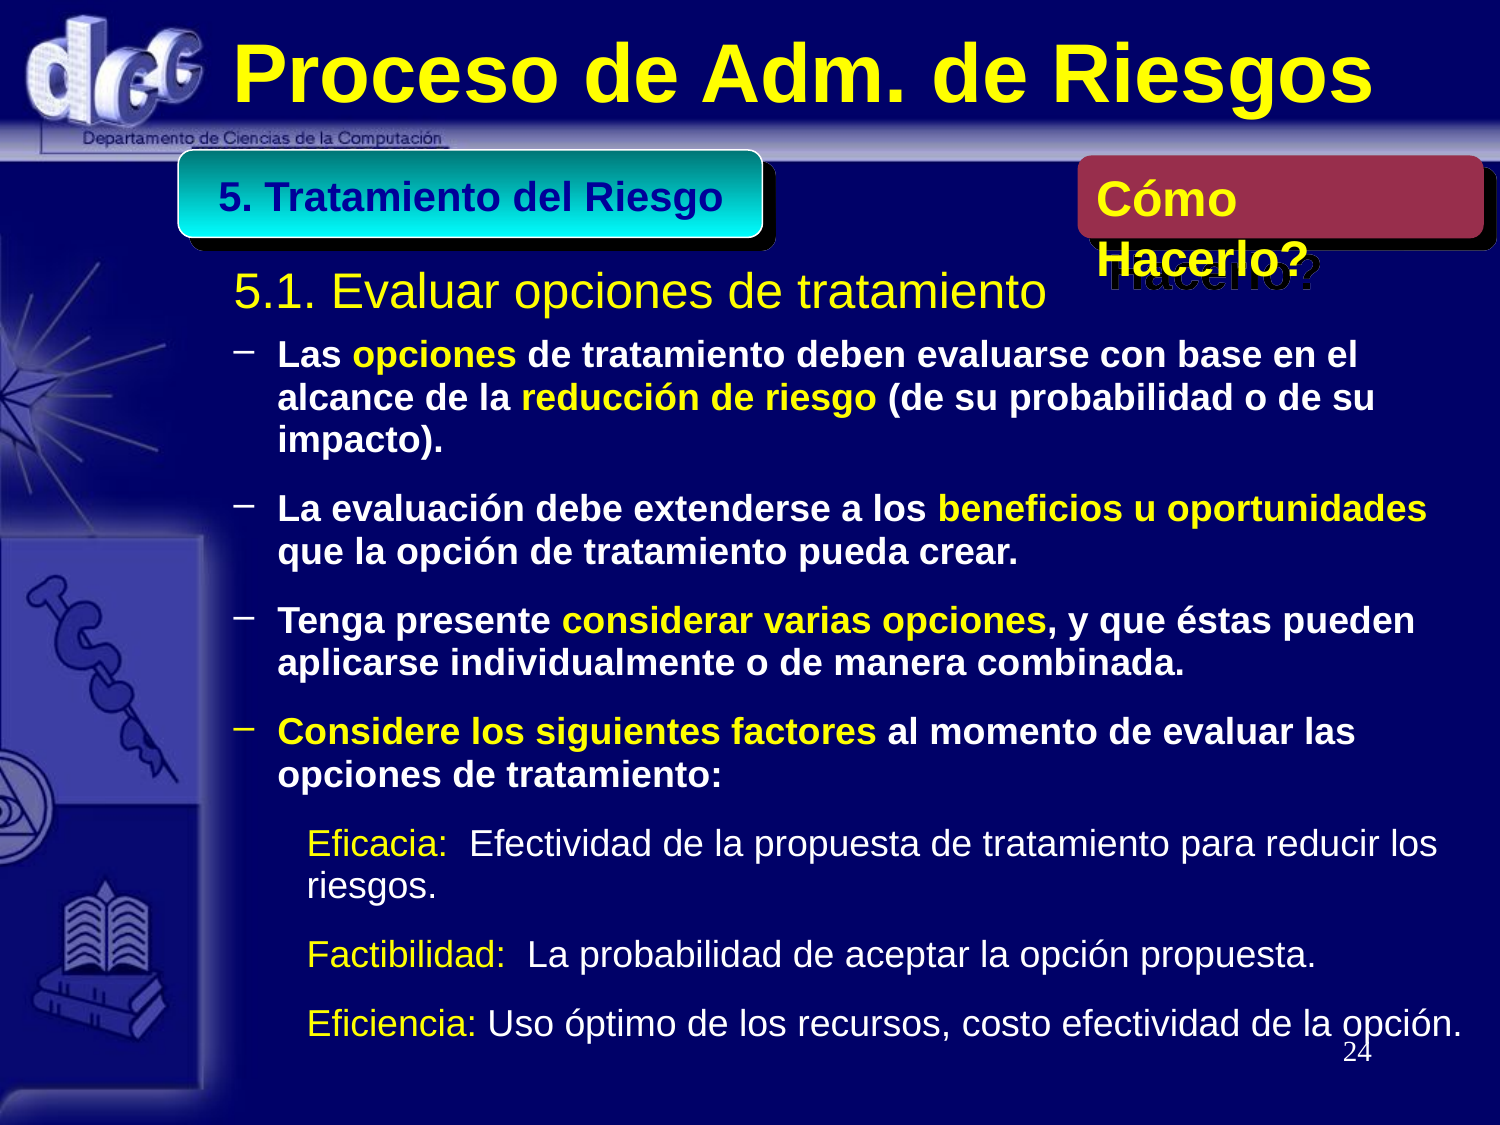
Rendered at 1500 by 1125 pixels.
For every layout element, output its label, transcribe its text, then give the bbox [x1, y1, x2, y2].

text_box 5. Tratamiento del Riesgo [203, 161, 739, 227]
text_box [178, 149, 763, 238]
text_box Cómo Hacerlo? [1077, 155, 1484, 239]
title Proceso de Adm. de Riesgos [166, 0, 1442, 152]
picture [0, 0, 1500, 1125]
list 5.1. Evaluar opciones de tratamiento Las opciones de tratamiento deben evaluarse con base en el alcance de la reducción de riesgo (de su probabilidad o de su impacto). La evaluación debe extenderse a los beneficios u oportunidades que la opción de tratamiento pueda crear. Tenga presente considerar varias opciones, y que éstas pueden aplicarse individualmente o de manera combinada. Considere los siguientes factores al momento de evaluar las opciones de tratamiento: Eficacia: Efectividad de la propuesta de tratamiento para reducir los riesgos. Factibilidad: La probabilidad de aceptar la opción propuesta. Eficiencia: Uso óptimo de los recursos, costo efectividad de la opción. [218, 255, 1500, 1125]
